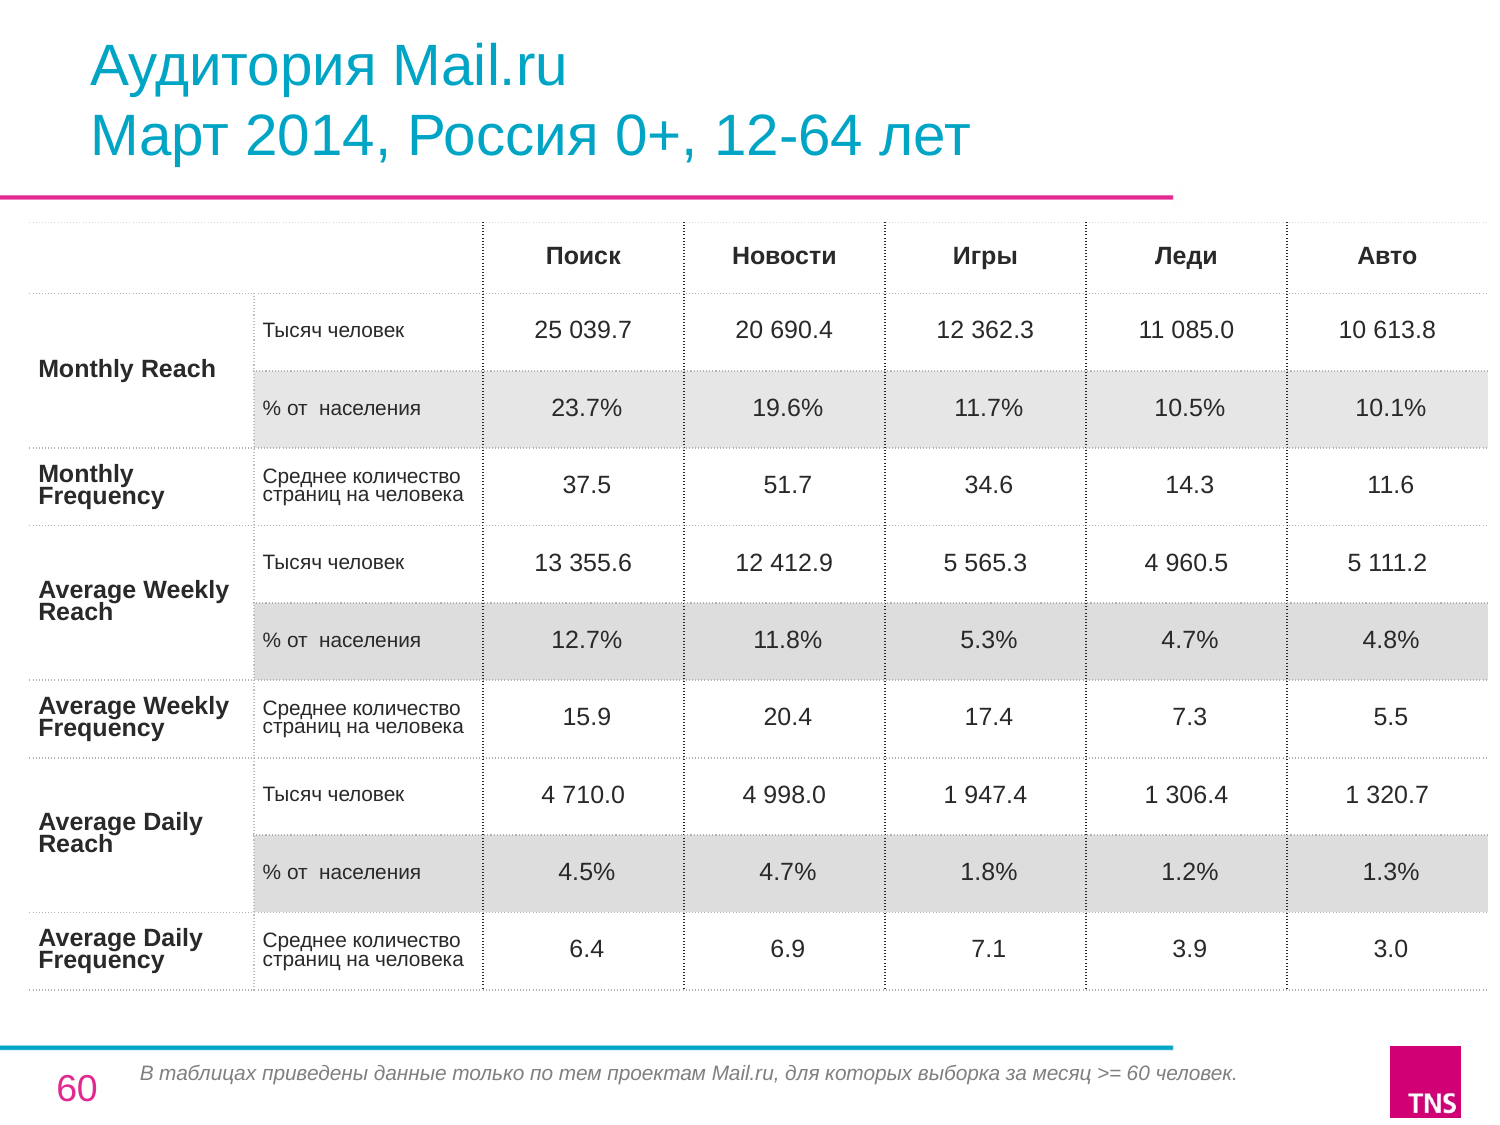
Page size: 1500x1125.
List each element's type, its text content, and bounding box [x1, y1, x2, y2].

table_cell 3.0 [1287, 912, 1488, 990]
table_header Новости [684, 223, 885, 294]
title Аудитория Mail.ru Март 2014, Россия 0+, 12-64 лет [74, 8, 1476, 187]
table_cell 4 710.0 [483, 758, 684, 835]
table_cell Monthly Reach [29, 294, 254, 448]
table_cell 1 306.4 [1086, 758, 1287, 835]
table_header [29, 223, 483, 294]
table_header Игры [885, 223, 1086, 294]
table_cell Среднее количество страниц на человека [254, 680, 483, 758]
table_cell Среднее количество страниц на человека [254, 912, 483, 990]
table_cell 10 613.8 [1287, 294, 1488, 371]
table_cell 5.5 [1287, 680, 1488, 758]
table_cell Monthly Frequency [29, 448, 254, 526]
table_cell Среднее количество страниц на человека [254, 448, 483, 526]
table_cell 4.8% [1287, 603, 1488, 680]
table_cell 4.7% [1086, 603, 1287, 680]
table_cell 19.6% [684, 371, 885, 448]
table_cell 14.3 [1086, 448, 1287, 526]
table_cell 17.4 [885, 680, 1086, 758]
table_cell 4 960.5 [1086, 526, 1287, 603]
table_cell 4.7% [684, 835, 885, 912]
table_cell 5 565.3 [885, 526, 1086, 603]
table_cell 5 111.2 [1287, 526, 1488, 603]
table_cell 4 998.0 [684, 758, 885, 835]
table_cell 1 947.4 [885, 758, 1086, 835]
table_cell 1 320.7 [1287, 758, 1488, 835]
table_cell 1.3% [1287, 835, 1488, 912]
table_cell 6.9 [684, 912, 885, 990]
table_cell 11.6 [1287, 448, 1488, 526]
table_cell 34.6 [885, 448, 1086, 526]
table_cell 1.8% [885, 835, 1086, 912]
table_cell 11.7% [885, 371, 1086, 448]
table_cell Average Weekly Frequency [29, 680, 254, 758]
table_cell 12 362.3 [885, 294, 1086, 371]
table_cell Тысяч человек [254, 758, 483, 835]
table_cell Average Daily Reach [29, 758, 254, 912]
table_cell 4.5% [483, 835, 684, 912]
table_cell 12.7% [483, 603, 684, 680]
table_cell 5.3% [885, 603, 1086, 680]
table_cell Average Daily Frequency [29, 912, 254, 990]
table_cell 12 412.9 [684, 526, 885, 603]
table_cell 20 690.4 [684, 294, 885, 371]
table_cell 1.2% [1086, 835, 1287, 912]
table_cell 20.4 [684, 680, 885, 758]
table_cell % от населения [254, 371, 483, 448]
table_cell 51.7 [684, 448, 885, 526]
text_box В таблицах приведены данные только по тем проектам Mail.ru, для которых выборка за месяц >= 60 человек. [124, 1052, 1463, 1092]
table_cell 10.5% [1086, 371, 1287, 448]
table_cell % от населения [254, 835, 483, 912]
table_cell 3.9 [1086, 912, 1287, 990]
table_header Поиск [483, 223, 684, 294]
table_cell 7.1 [885, 912, 1086, 990]
table_cell Тысяч человек [254, 294, 483, 371]
table_cell 13 355.6 [483, 526, 684, 603]
table_cell 25 039.7 [483, 294, 684, 371]
picture [0, 0, 1500, 1125]
table_cell 10.1% [1287, 371, 1488, 448]
table_cell 37.5 [483, 448, 684, 526]
table_cell Тысяч человек [254, 526, 483, 603]
table_cell 6.4 [483, 912, 684, 990]
slide_number 60 [40, 1055, 392, 1125]
table_cell 23.7% [483, 371, 684, 448]
table_cell 11.8% [684, 603, 885, 680]
table_cell % от населения [254, 603, 483, 680]
table_cell 15.9 [483, 680, 684, 758]
table_header Леди [1086, 223, 1287, 294]
table_header Авто [1287, 223, 1488, 294]
table_cell 11 085.0 [1086, 294, 1287, 371]
table_cell Average Weekly Reach [29, 526, 254, 680]
table_cell 7.3 [1086, 680, 1287, 758]
